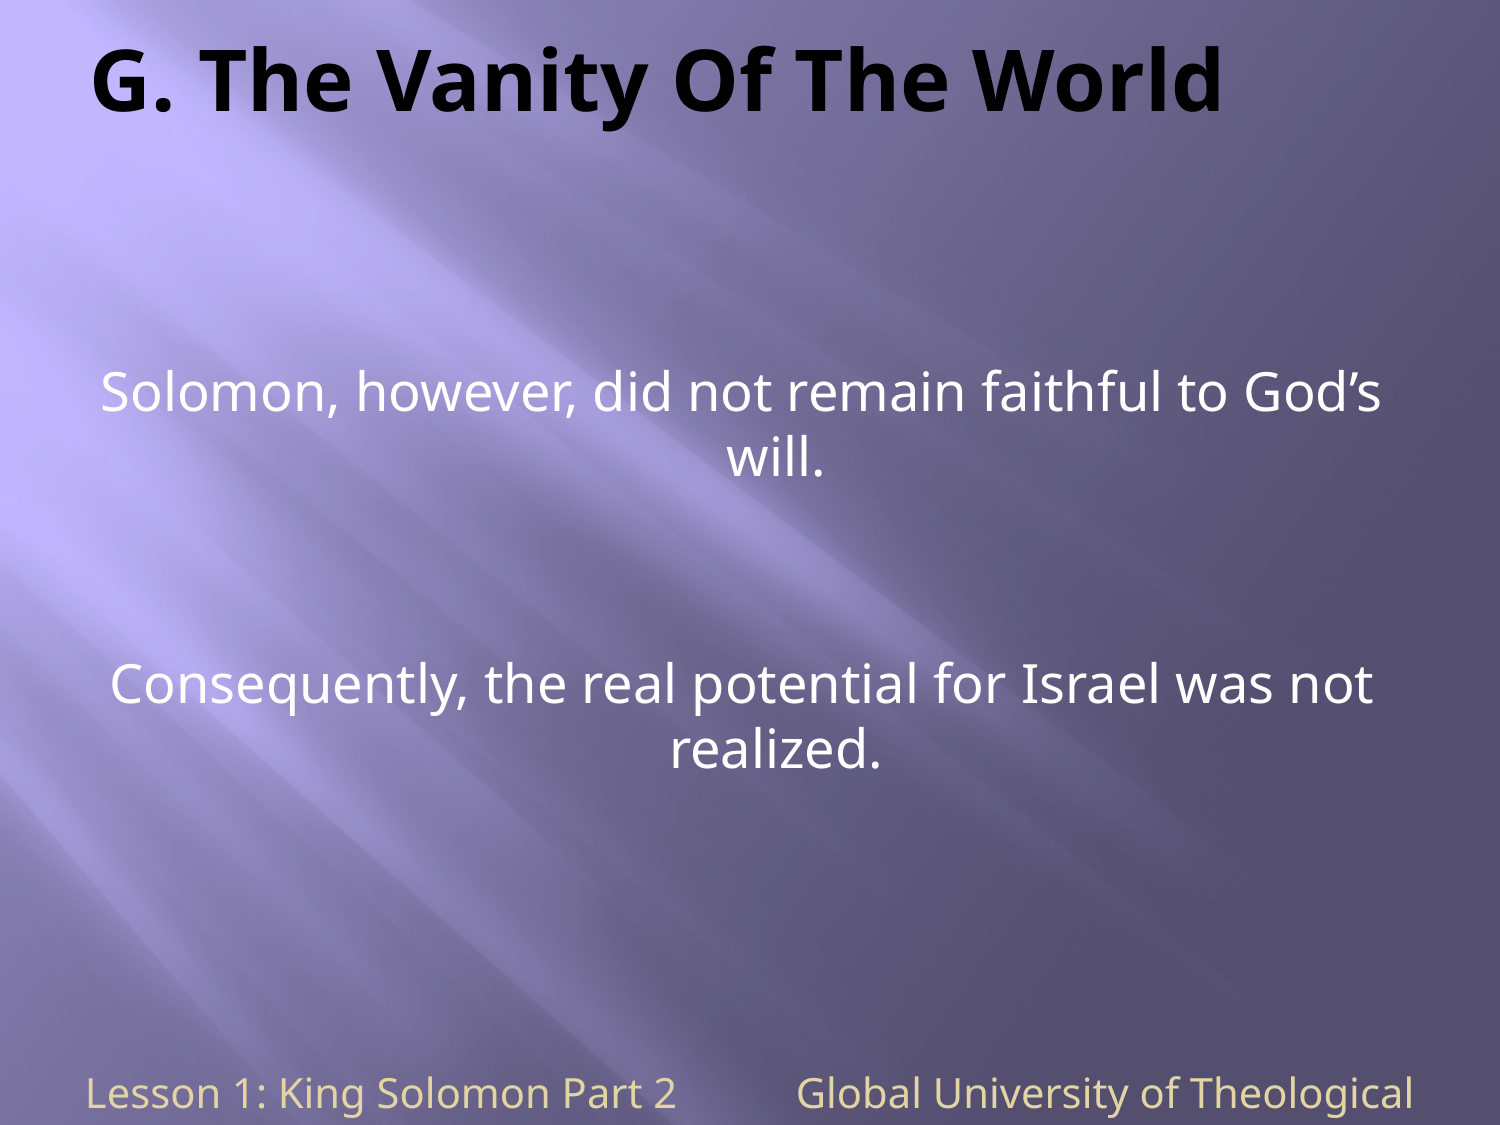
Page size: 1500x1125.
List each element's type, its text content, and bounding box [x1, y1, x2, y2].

title G. The Vanity Of The World [75, 0, 1425, 155]
text_box Lesson 1: King Solomon Part 2 Global University of Theological Studies [0, 1059, 1500, 1125]
list Solomon, however, did not remain faithful to God’s will. Consequently, the real potential for Israel was not realized. [37, 350, 1425, 1059]
